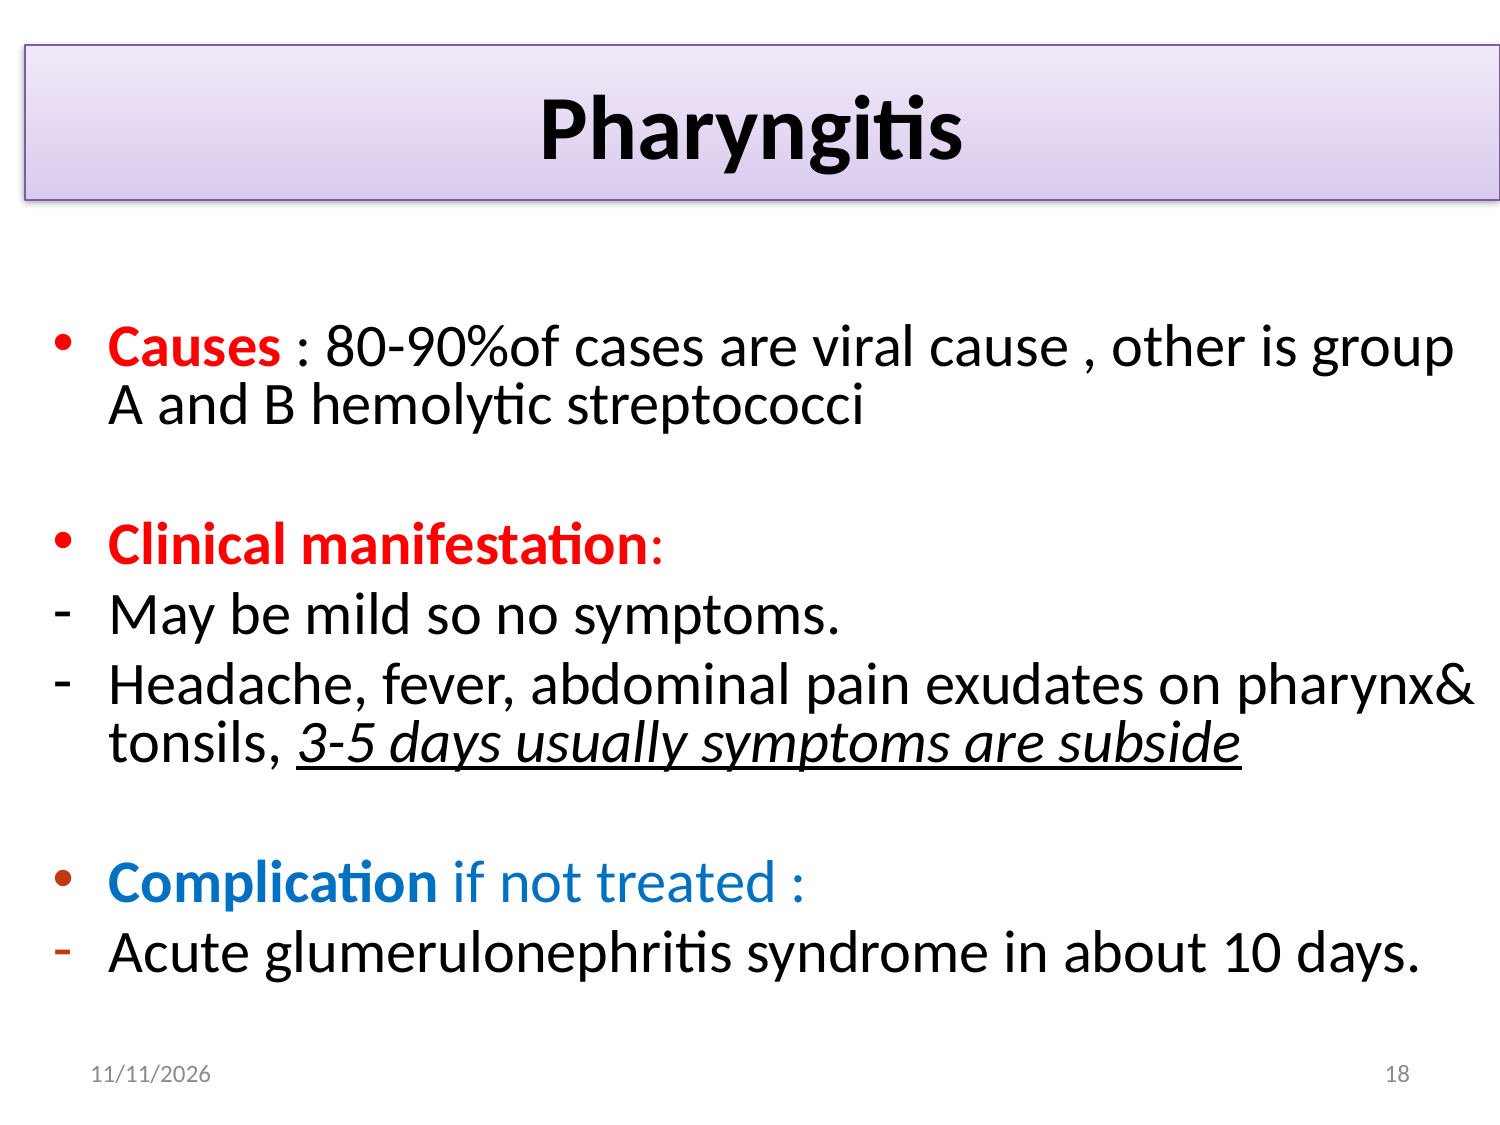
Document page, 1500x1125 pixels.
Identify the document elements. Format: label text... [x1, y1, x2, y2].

title Pharyngitis [24, 44, 1500, 201]
list Causes : 80-90%of cases are viral cause , other is group A and B hemolytic streptococci Clinical manifestation: May be mild so no symptoms. Headache, fever, abdominal pain exudates on pharynx& tonsils, 3-5 days usually symptoms are subside Complication if not treated : Acute glumerulonephritis syndrome in about 10 days. [37, 312, 1500, 1125]
